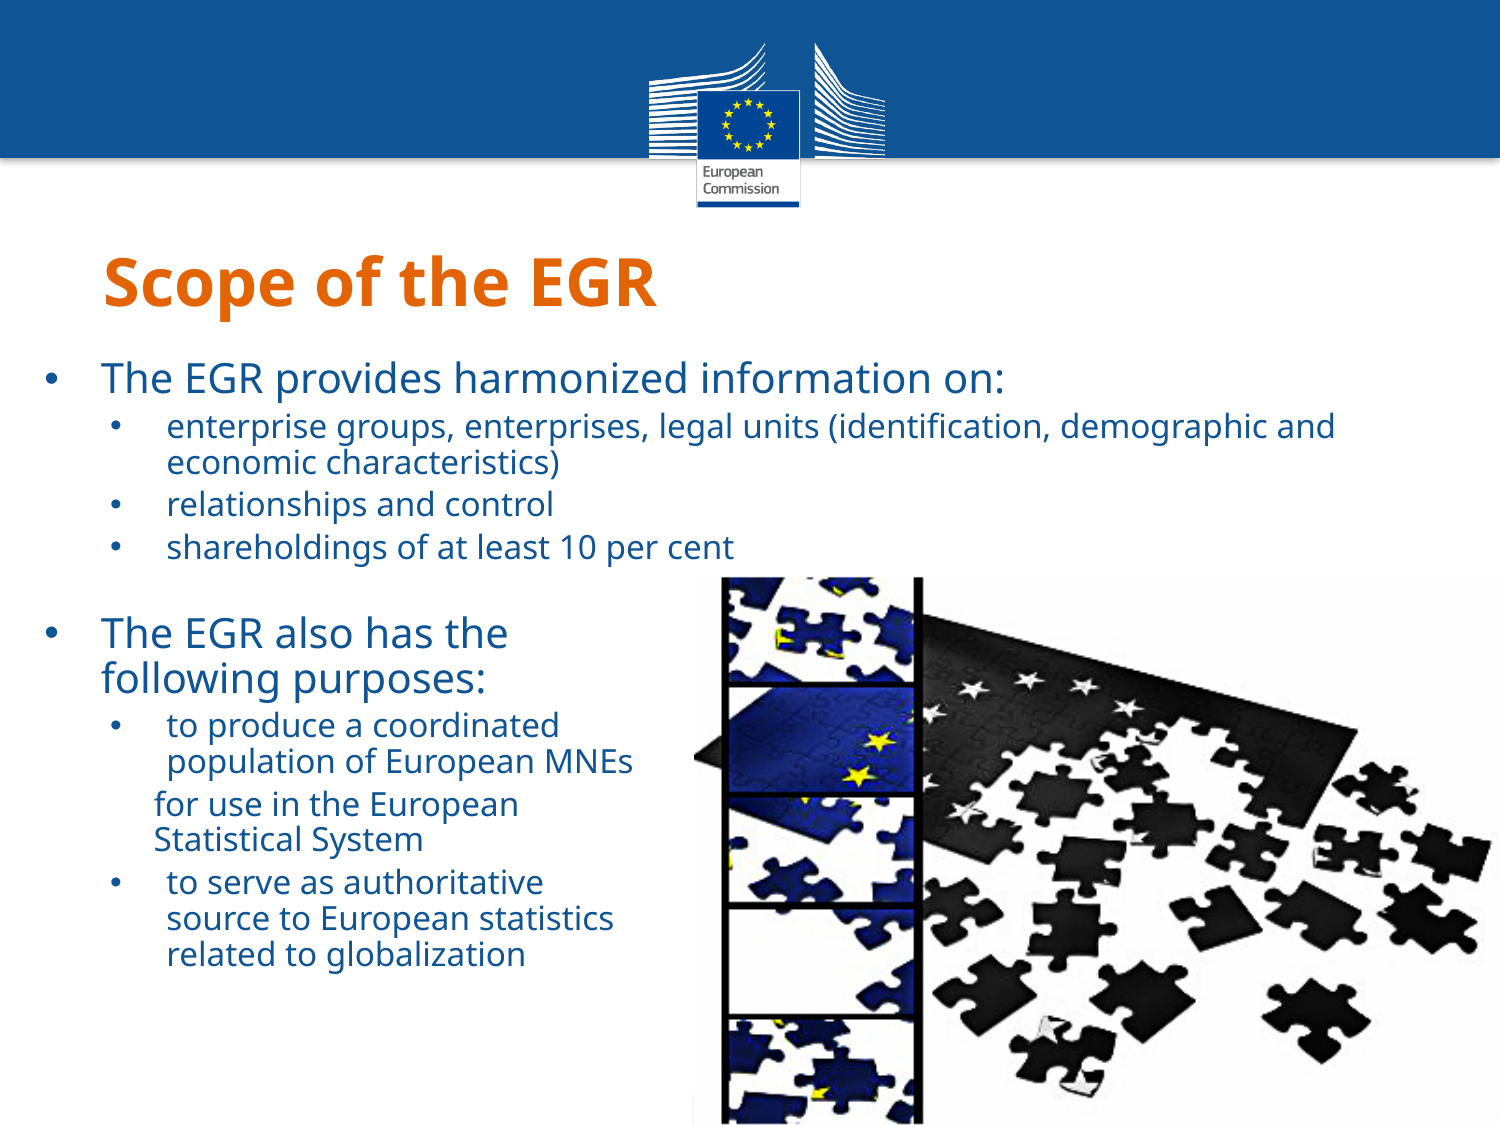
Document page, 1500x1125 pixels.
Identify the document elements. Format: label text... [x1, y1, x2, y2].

picture [649, 42, 885, 208]
title Scope of the EGR [29, 208, 1424, 350]
picture [694, 574, 1500, 1125]
text_box The EGR provides harmonized information on: enterprise groups, enterprises, legal units (identification, demographic and economic characteristics) relationships and control shareholdings of at least 10 per cent The EGR also has the following purposes: to produce a coordinated population of European MNEs for use in the European Statistical System to serve as authoritative source to European statistics related to globalization [29, 350, 1483, 1048]
